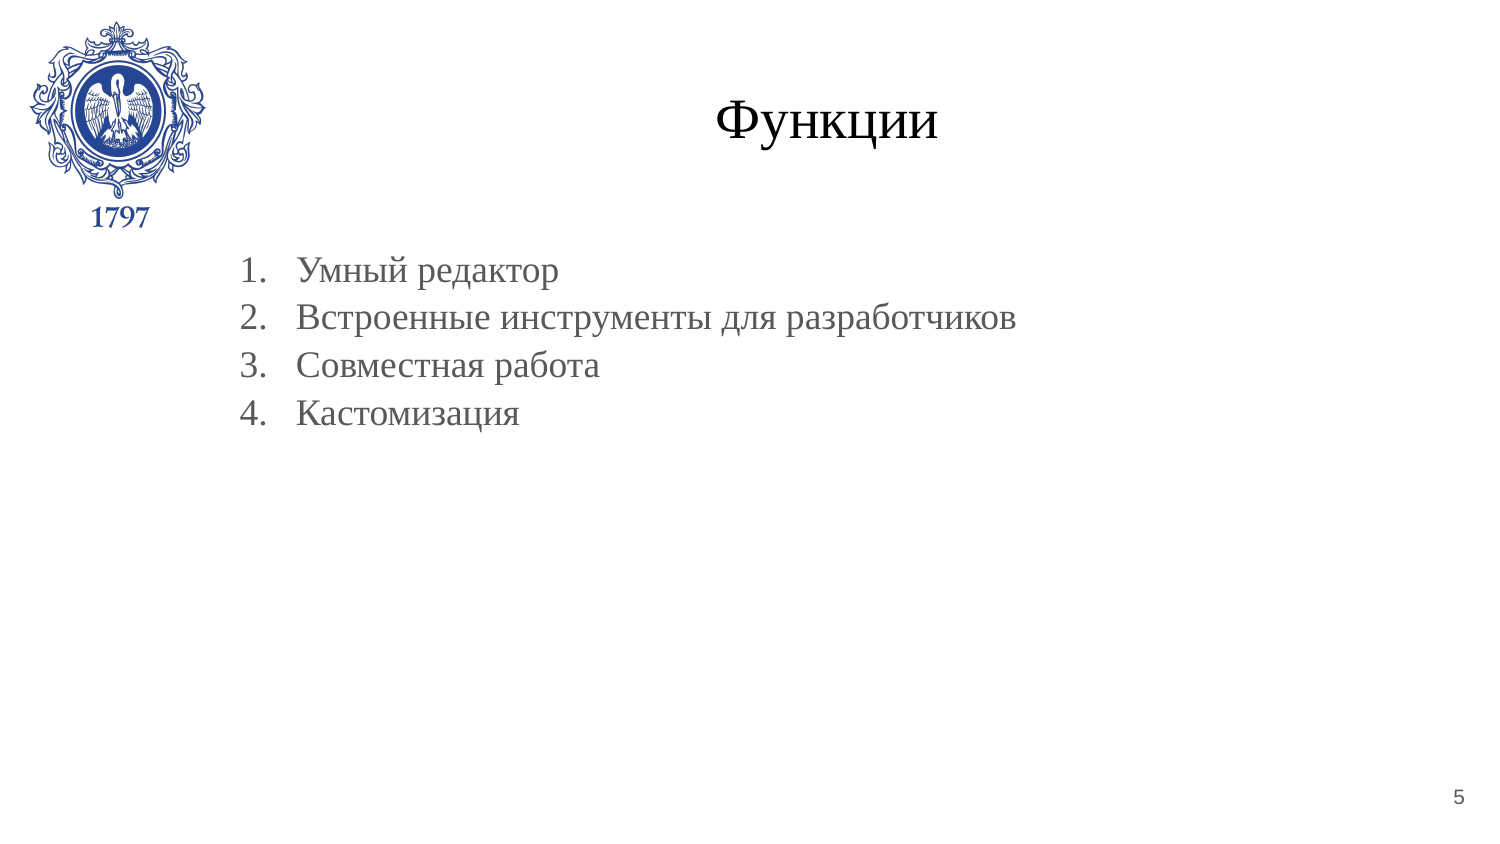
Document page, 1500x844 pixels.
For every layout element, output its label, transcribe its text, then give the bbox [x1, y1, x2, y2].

picture [28, 21, 207, 228]
list Умный редактор Встроенные инструменты для разработчиков Совместная работа Кастомизация [205, 227, 1449, 750]
slide_number ‹#› [1389, 764, 1480, 830]
title Функции [212, 72, 1449, 167]
